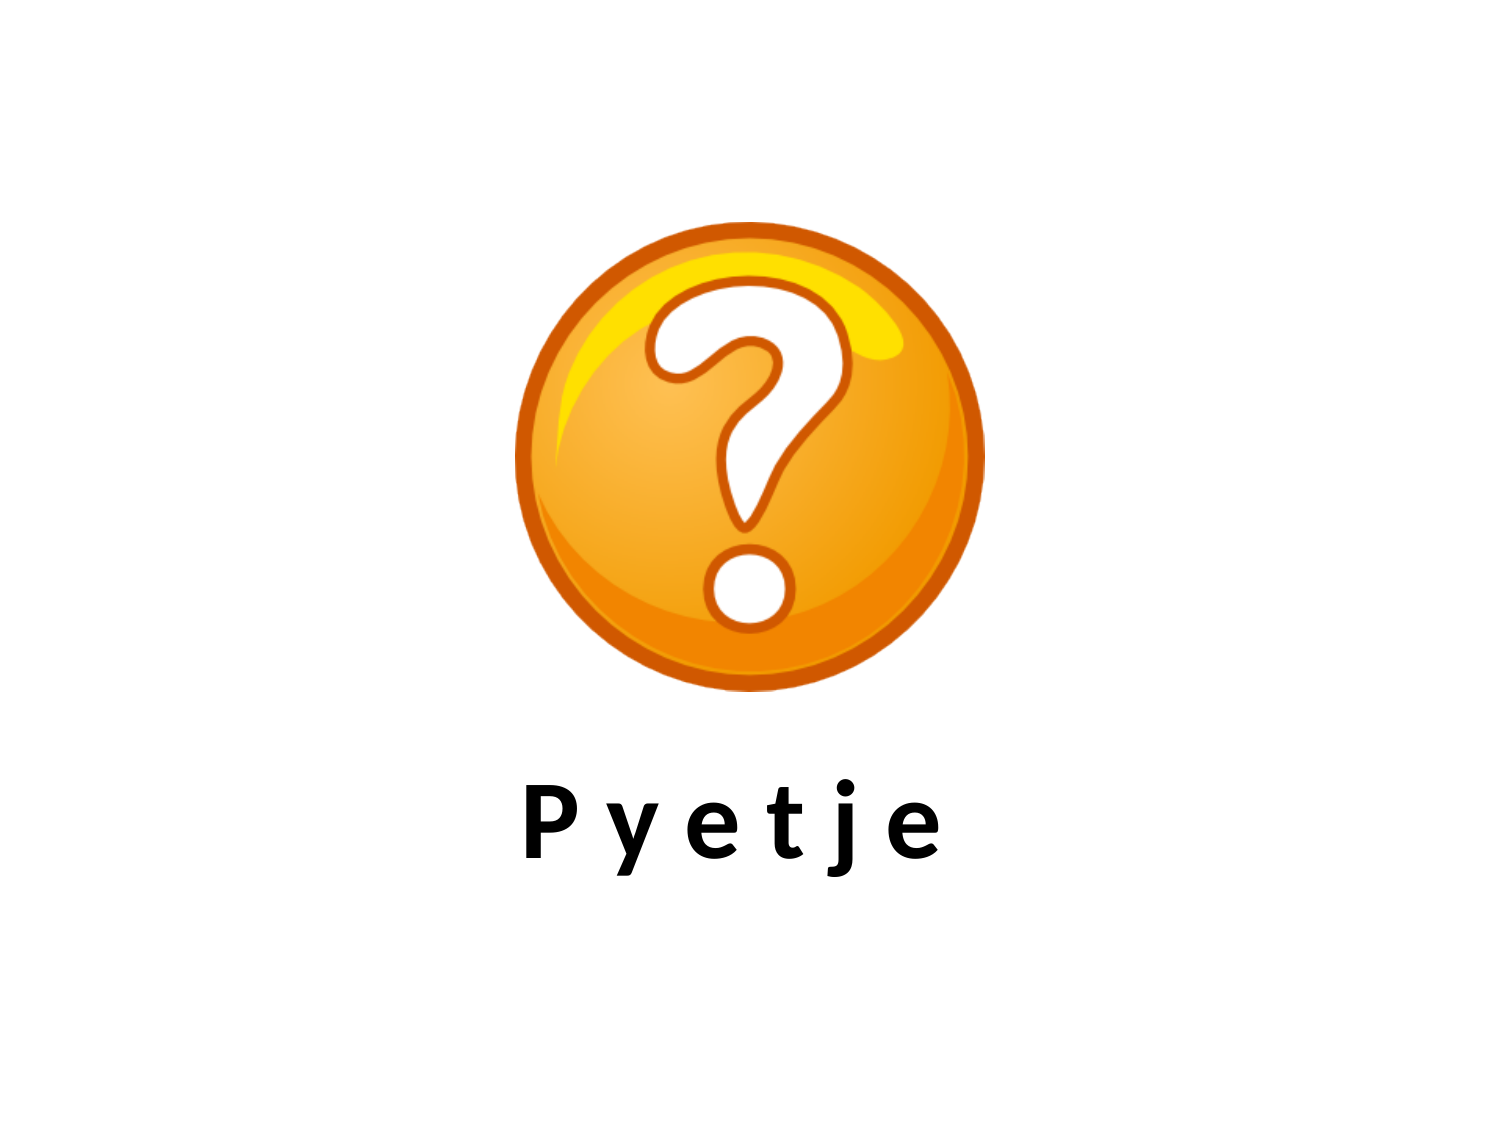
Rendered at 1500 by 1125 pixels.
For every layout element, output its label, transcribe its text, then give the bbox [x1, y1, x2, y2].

text_box P y e t j e [505, 738, 958, 888]
picture [515, 222, 985, 692]
